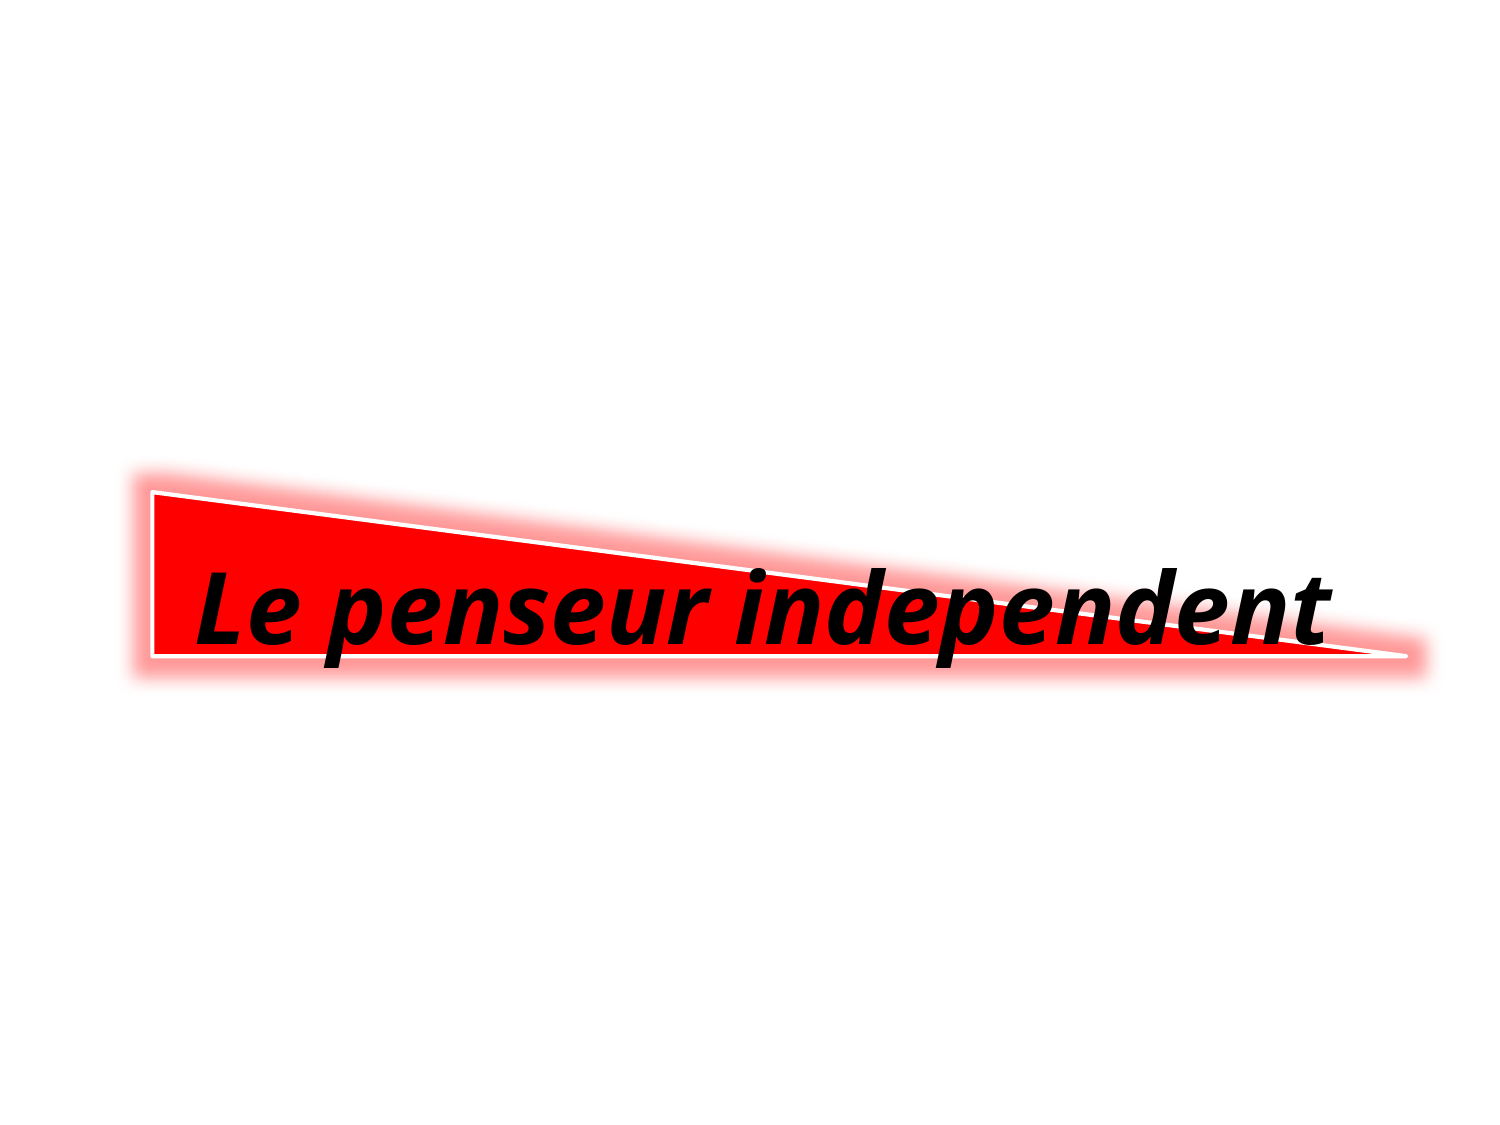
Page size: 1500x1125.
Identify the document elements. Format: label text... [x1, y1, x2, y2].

title Le penseur independent [140, 234, 1388, 975]
text_box [1388, 651, 1409, 659]
